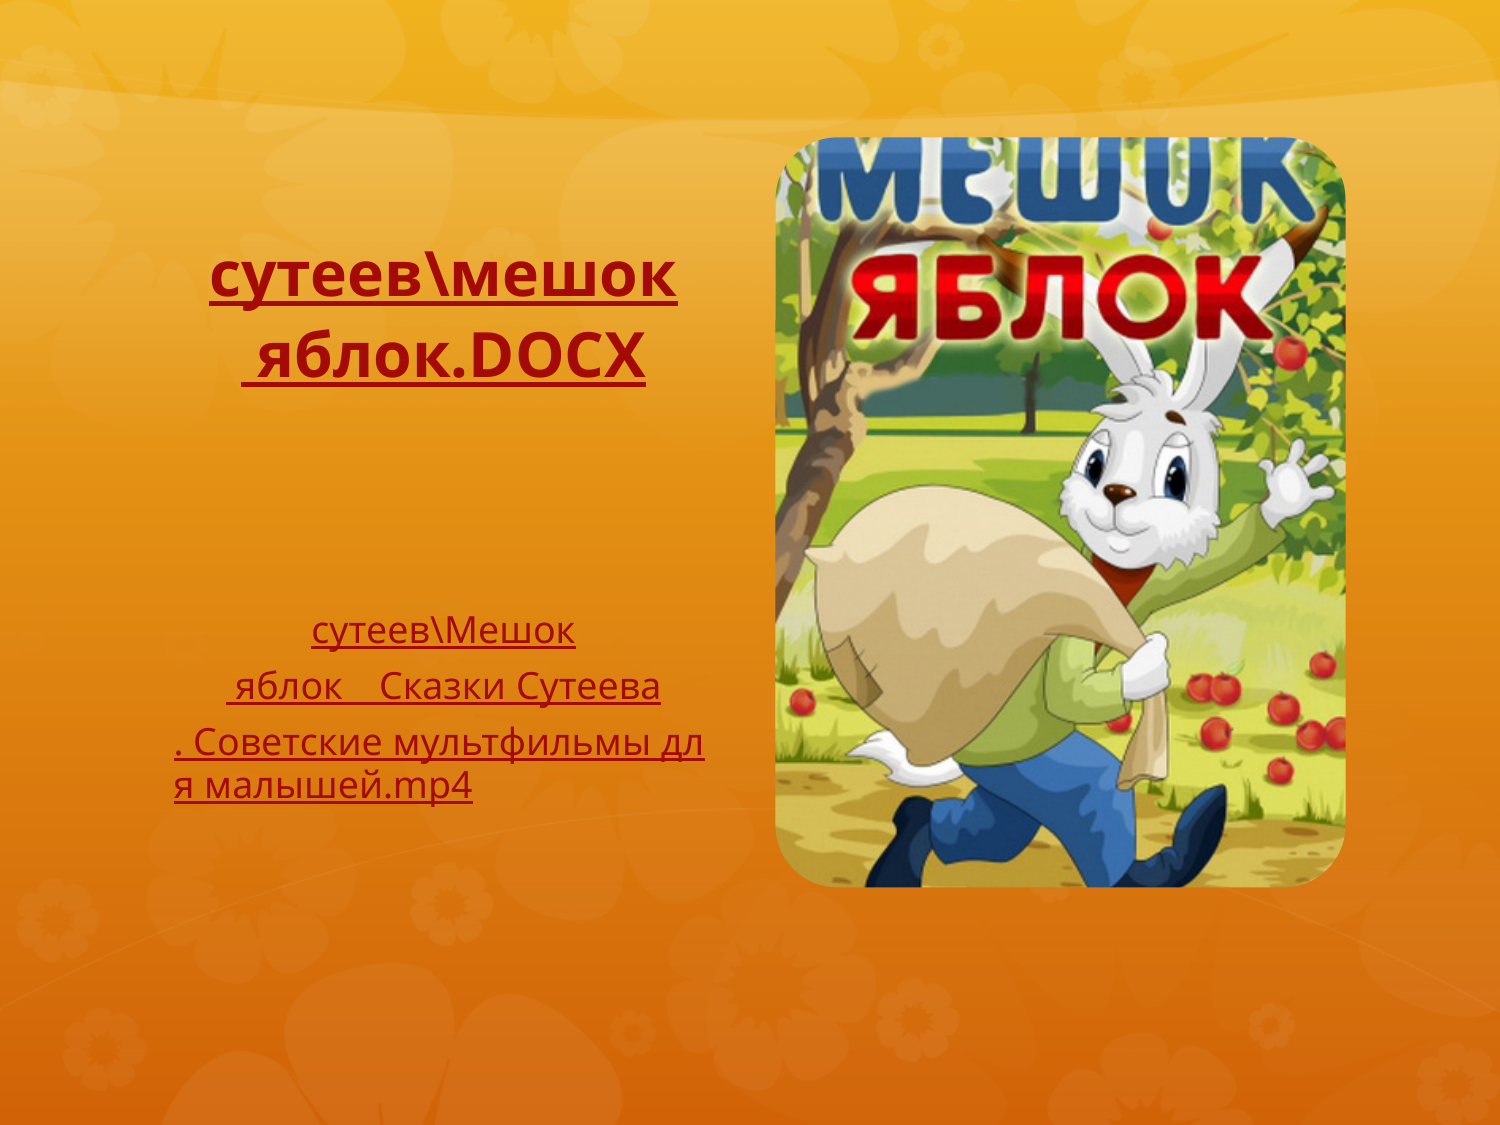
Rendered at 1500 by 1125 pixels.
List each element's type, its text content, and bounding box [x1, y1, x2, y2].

picture [0, 0, 1500, 1125]
title сутеев\мешок яблок.DOCX [158, 137, 729, 404]
list сутеев\Мешок яблок _ Сказки Сутеева. Советские мультфильмы для малышей.mp4 [158, 593, 729, 856]
